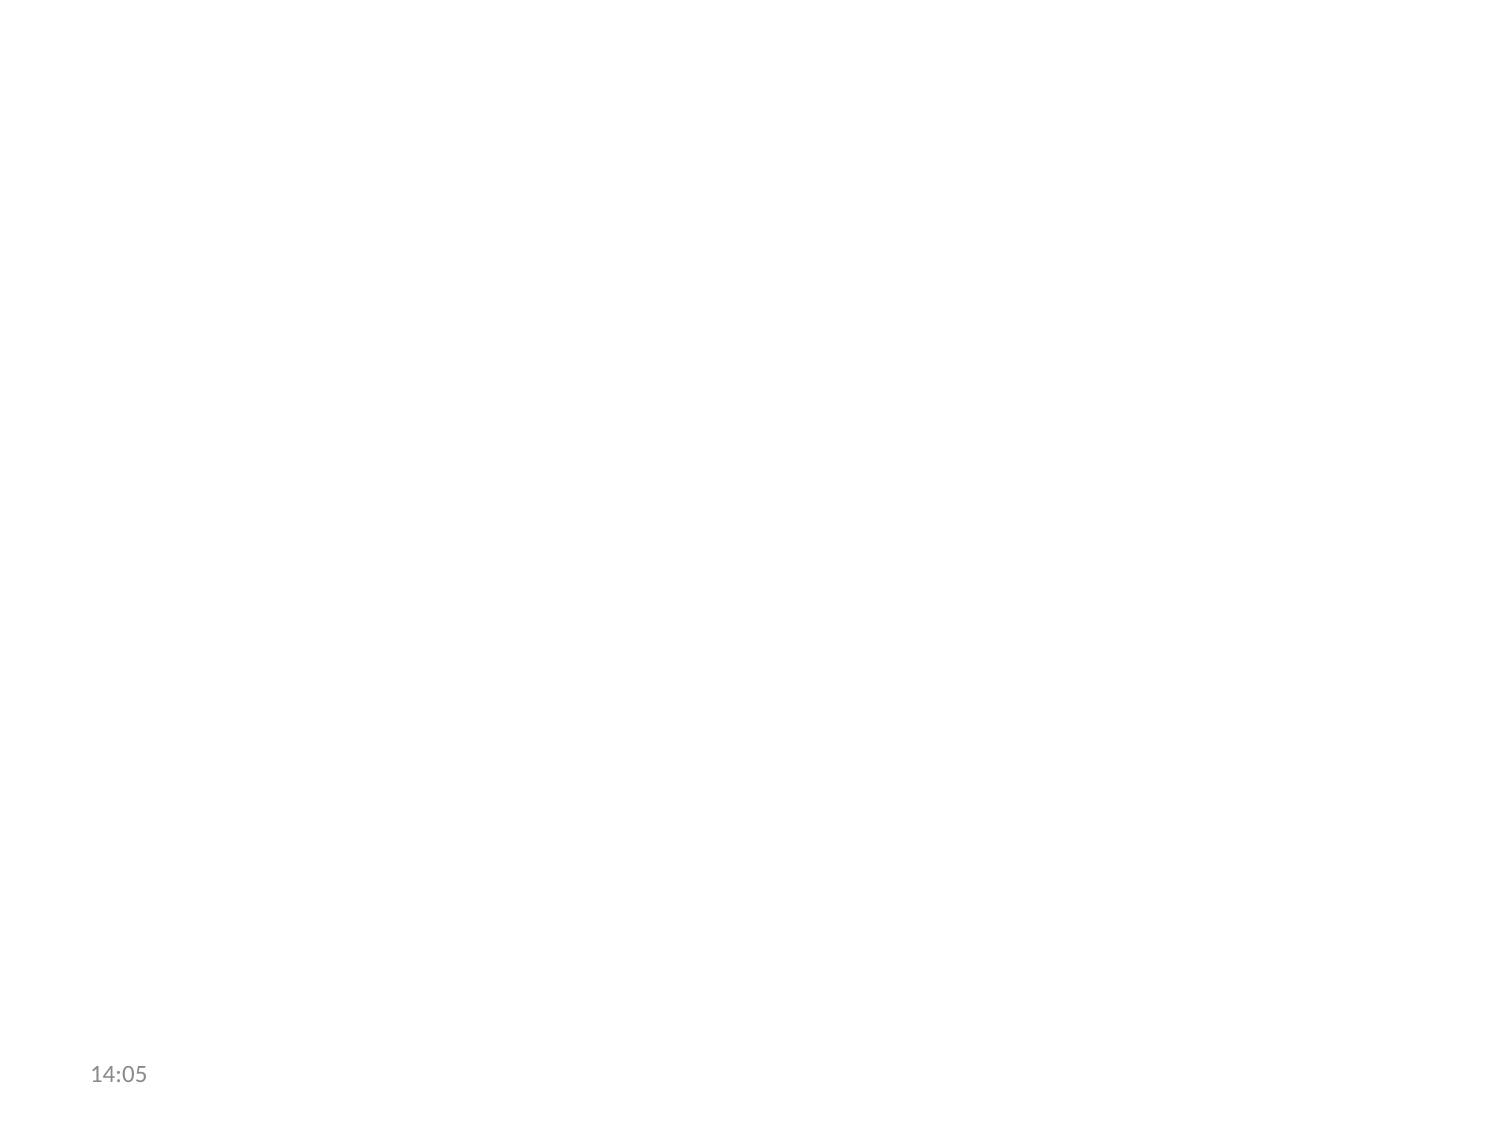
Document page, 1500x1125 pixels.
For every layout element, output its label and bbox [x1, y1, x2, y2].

slide_number [75, 1042, 425, 1103]
